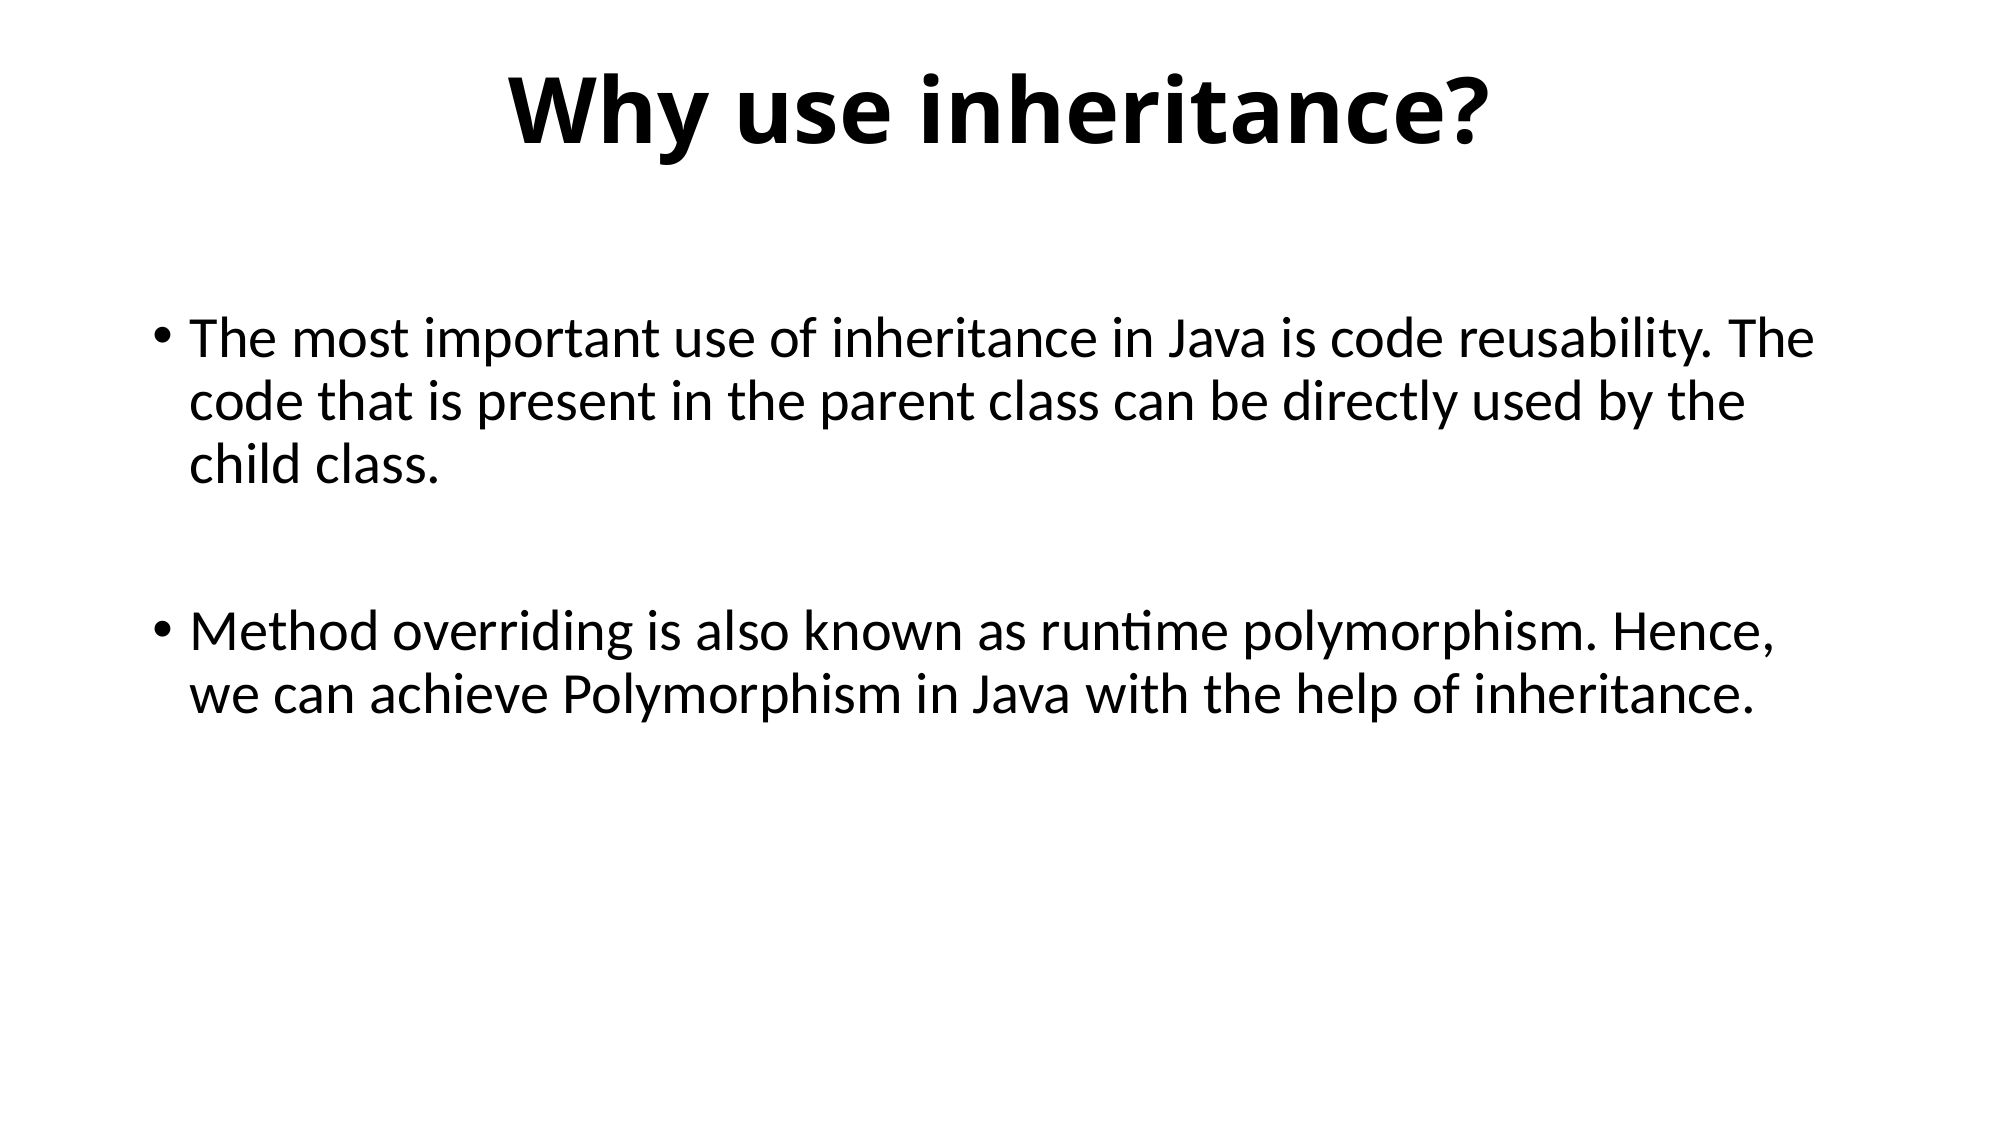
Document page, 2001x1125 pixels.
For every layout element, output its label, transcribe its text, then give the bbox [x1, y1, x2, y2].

list The most important use of inheritance in Java is code reusability. The code that is present in the parent class can be directly used by the child class. Method overriding is also known as runtime polymorphism. Hence, we can achieve Polymorphism in Java with the help of inheritance. [137, 299, 1863, 1014]
title Why use inheritance? [137, 59, 1863, 278]
